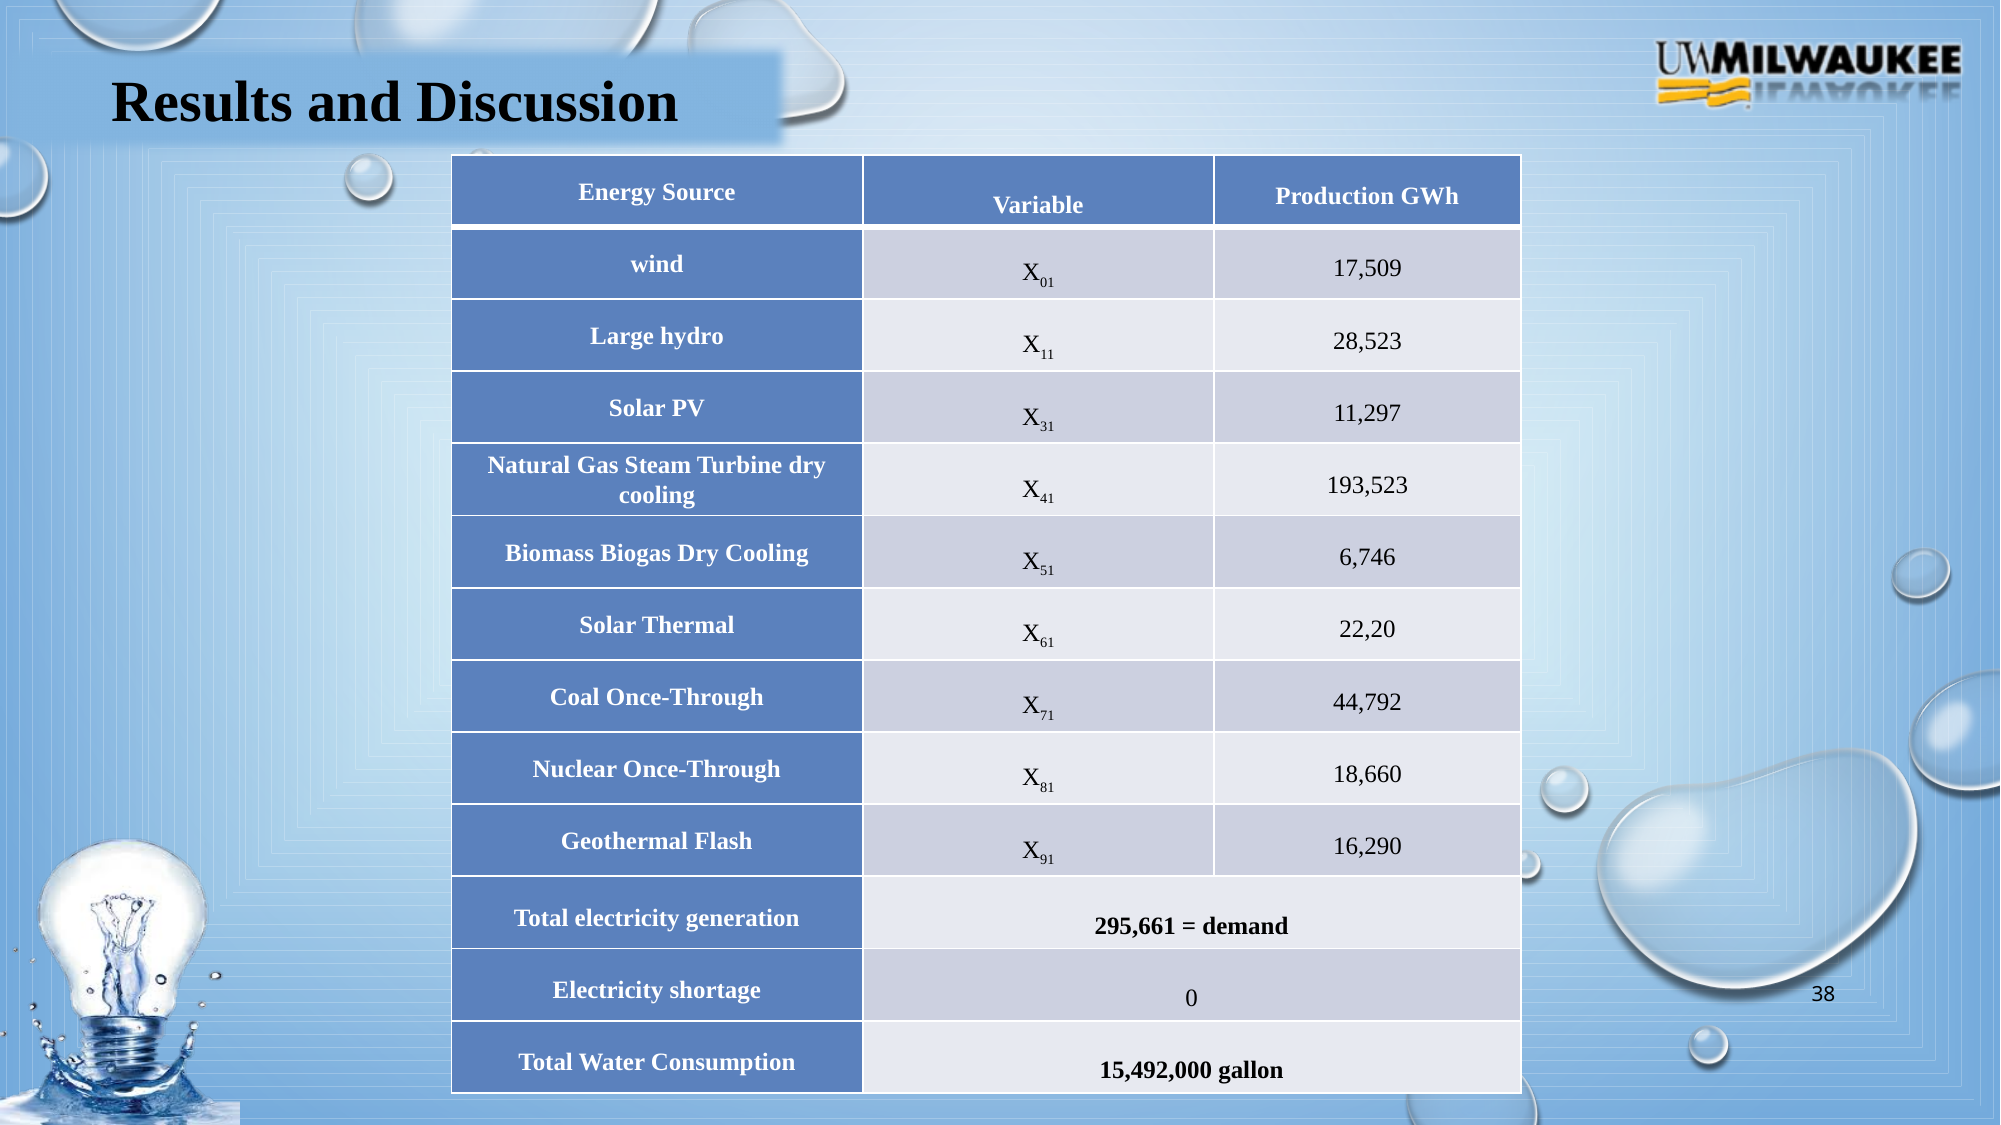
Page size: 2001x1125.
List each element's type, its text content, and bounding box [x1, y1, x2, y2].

table_cell X71 [864, 661, 1213, 731]
table_cell X31 [864, 372, 1213, 442]
table_cell 28,523 [1215, 300, 1520, 370]
table_cell 11,297 [1215, 372, 1520, 442]
table_cell Solar Thermal [452, 589, 862, 659]
table_cell X91 [864, 805, 1213, 875]
table_cell 295,661 = demand [864, 877, 1520, 948]
table_cell X41 [864, 444, 1213, 515]
table_cell wind [452, 230, 862, 298]
table_cell 22,20 [1215, 589, 1520, 659]
text_box Results and Discussion [17, 58, 775, 138]
table_cell Solar PV [452, 372, 862, 442]
table_cell 193,523 [1215, 444, 1520, 515]
table_cell X11 [864, 300, 1213, 370]
table_cell X01 [864, 230, 1213, 298]
table_cell Total electricity generation [452, 877, 862, 948]
table_cell 44,792 [1215, 661, 1520, 731]
table_cell X61 [864, 589, 1213, 659]
table_header Energy Source [452, 156, 862, 224]
table_header Production GWh [1215, 156, 1520, 224]
table_cell 0 [864, 949, 1520, 1020]
table_cell Large hydro [452, 300, 862, 370]
table_cell X81 [864, 733, 1213, 803]
table_cell Geothermal Flash [452, 805, 862, 875]
table_cell Total Water Consumption [452, 1022, 862, 1092]
table_cell 6,746 [1215, 516, 1520, 587]
slide_number 38 [1724, 965, 1851, 1025]
table_cell X51 [864, 516, 1213, 587]
table_header Variable [864, 156, 1213, 224]
table_cell Biomass Biogas Dry Cooling [452, 516, 862, 587]
table_cell 18,660 [1215, 733, 1520, 803]
table_cell Coal Once-Through [452, 661, 862, 731]
table_cell Nuclear Once-Through [452, 733, 862, 803]
table_cell Natural Gas Steam Turbine dry cooling [452, 444, 862, 515]
table_cell Electricity shortage [452, 949, 862, 1020]
table_cell 17,509 [1215, 230, 1520, 298]
picture [0, 0, 2000, 1125]
table_cell 15,492,000 gallon [864, 1022, 1520, 1092]
table_cell 16,290 [1215, 805, 1520, 875]
